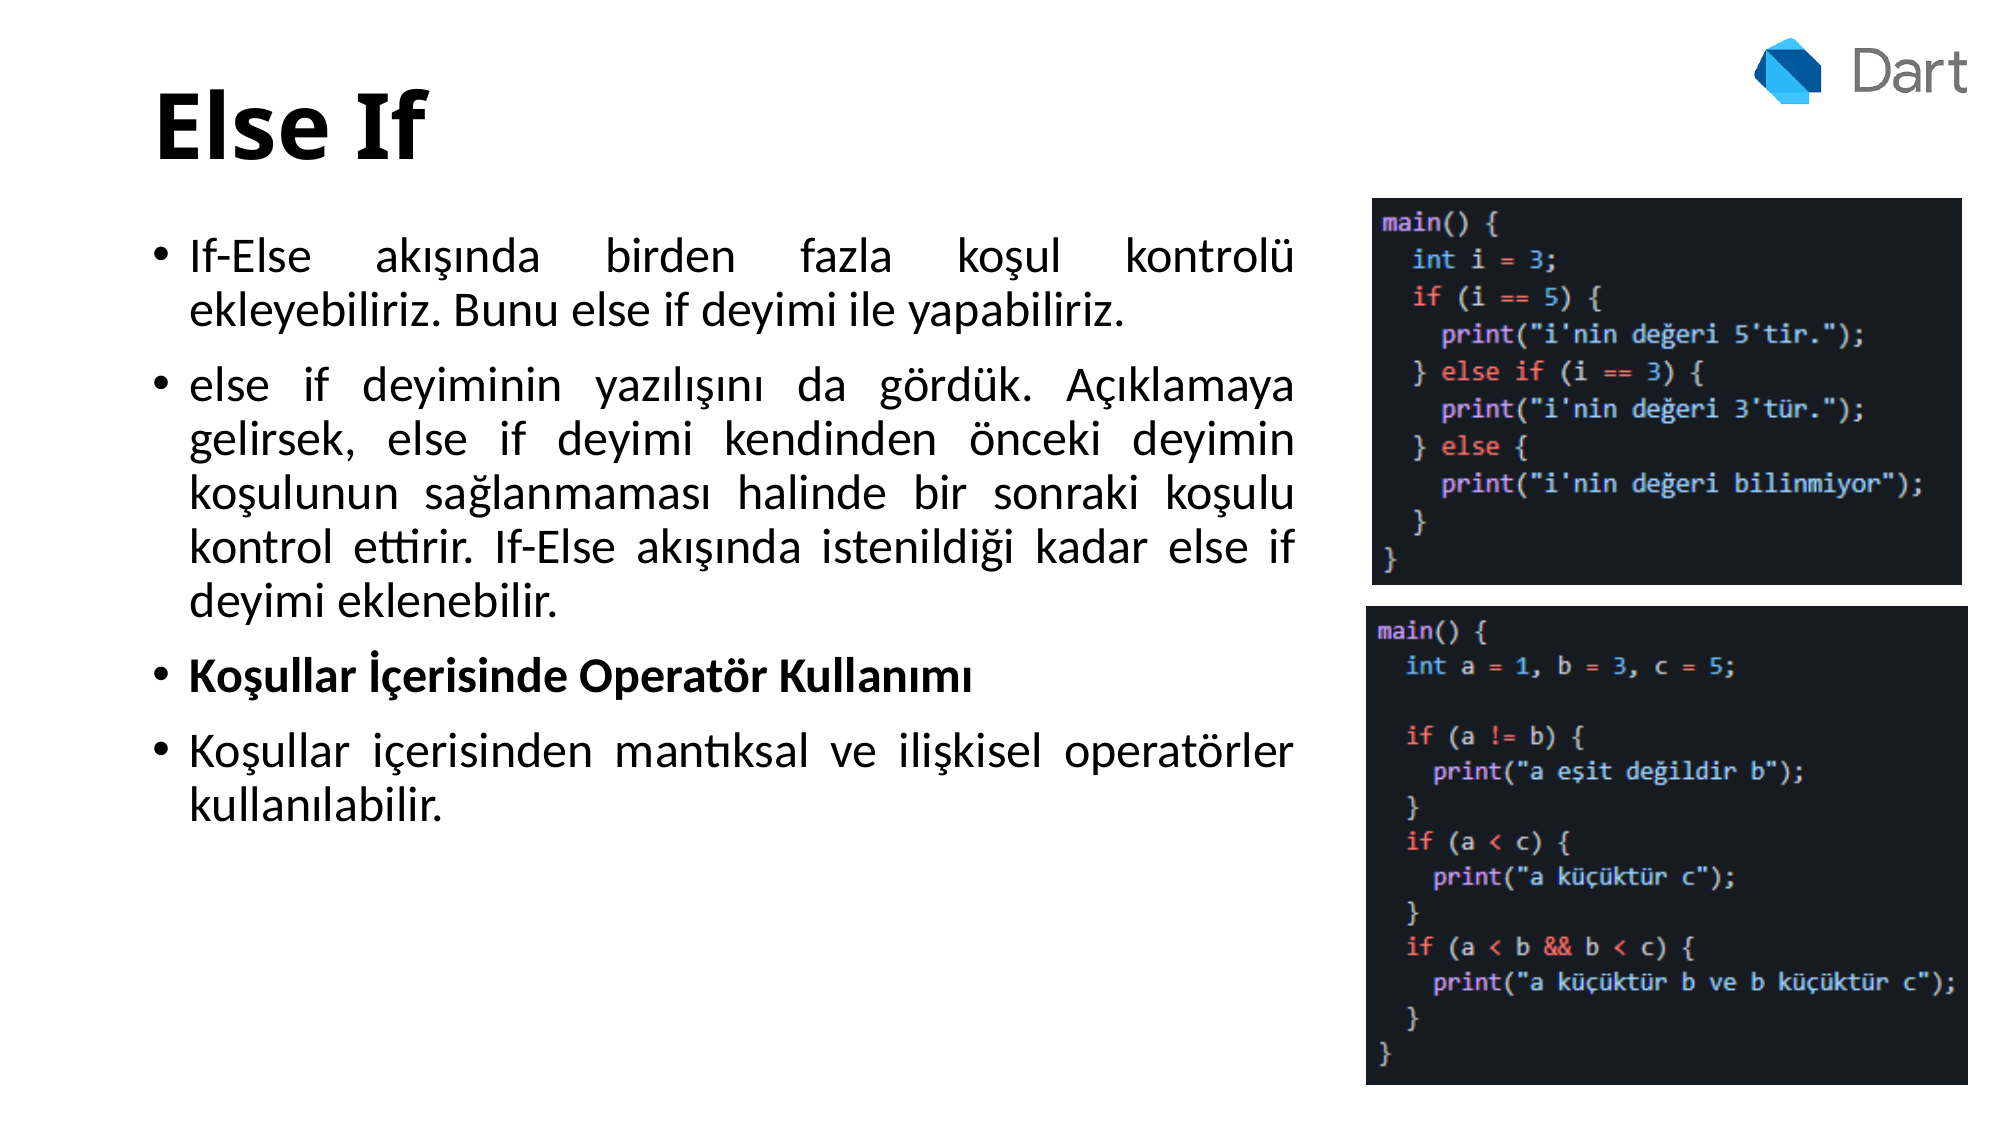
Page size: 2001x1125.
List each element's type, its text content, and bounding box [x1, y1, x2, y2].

picture [1372, 198, 1962, 585]
list If-Else akışında birden fazla koşul kontrolü ekleyebiliriz. Bunu else if deyimi ile yapabiliriz. else if deyiminin yazılışını da gördük. Açıklamaya gelirsek, else if deyimi kendinden önceki deyimin koşulunun sağlanmaması halinde bir sonraki koşulu kontrol ettirir. If-Else akışında istenildiği kadar else if deyimi eklenebilir. Koşullar İçerisinde Operatör Kullanımı Koşullar içerisinden mantıksal ve ilişkisel operatörler kullanılabilir. [137, 222, 1312, 1014]
title Else If [137, 59, 1863, 199]
picture [1749, 9, 1972, 133]
picture [1366, 606, 1968, 1085]
